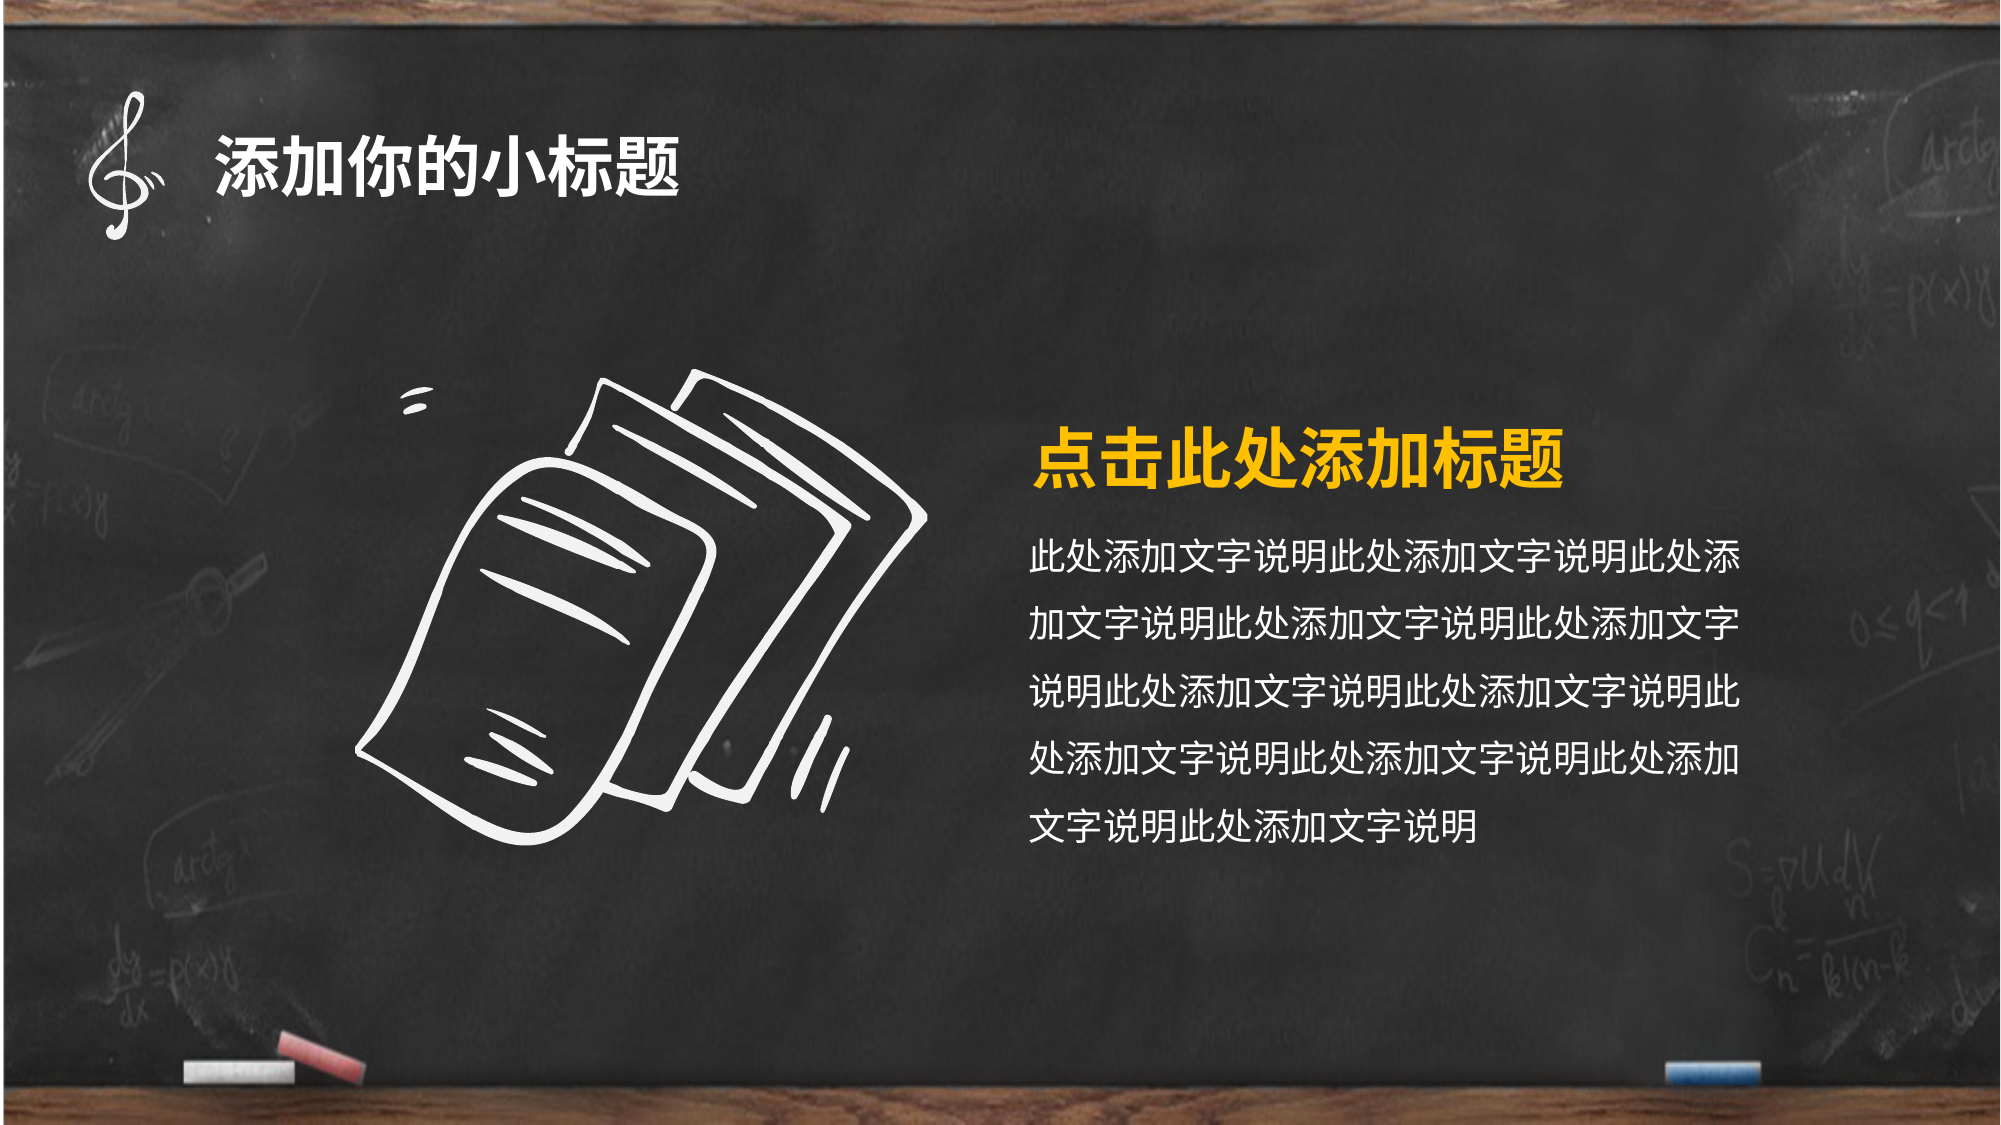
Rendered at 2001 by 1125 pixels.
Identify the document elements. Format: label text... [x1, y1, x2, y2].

text_box 添加你的小标题 [214, 124, 682, 205]
text_box 点击此处添加标题 [1017, 369, 1581, 502]
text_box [85, 90, 169, 242]
picture [0, 0, 2001, 1125]
text_box 此处添加文字说明此处添加文字说明此处添加文字说明此处添加文字说明此处添加文字说明此处添加文字说明此处添加文字说明此处添加文字说明此处添加文字说明此处添加文字说明此处添加文字说明 [1013, 502, 1758, 855]
